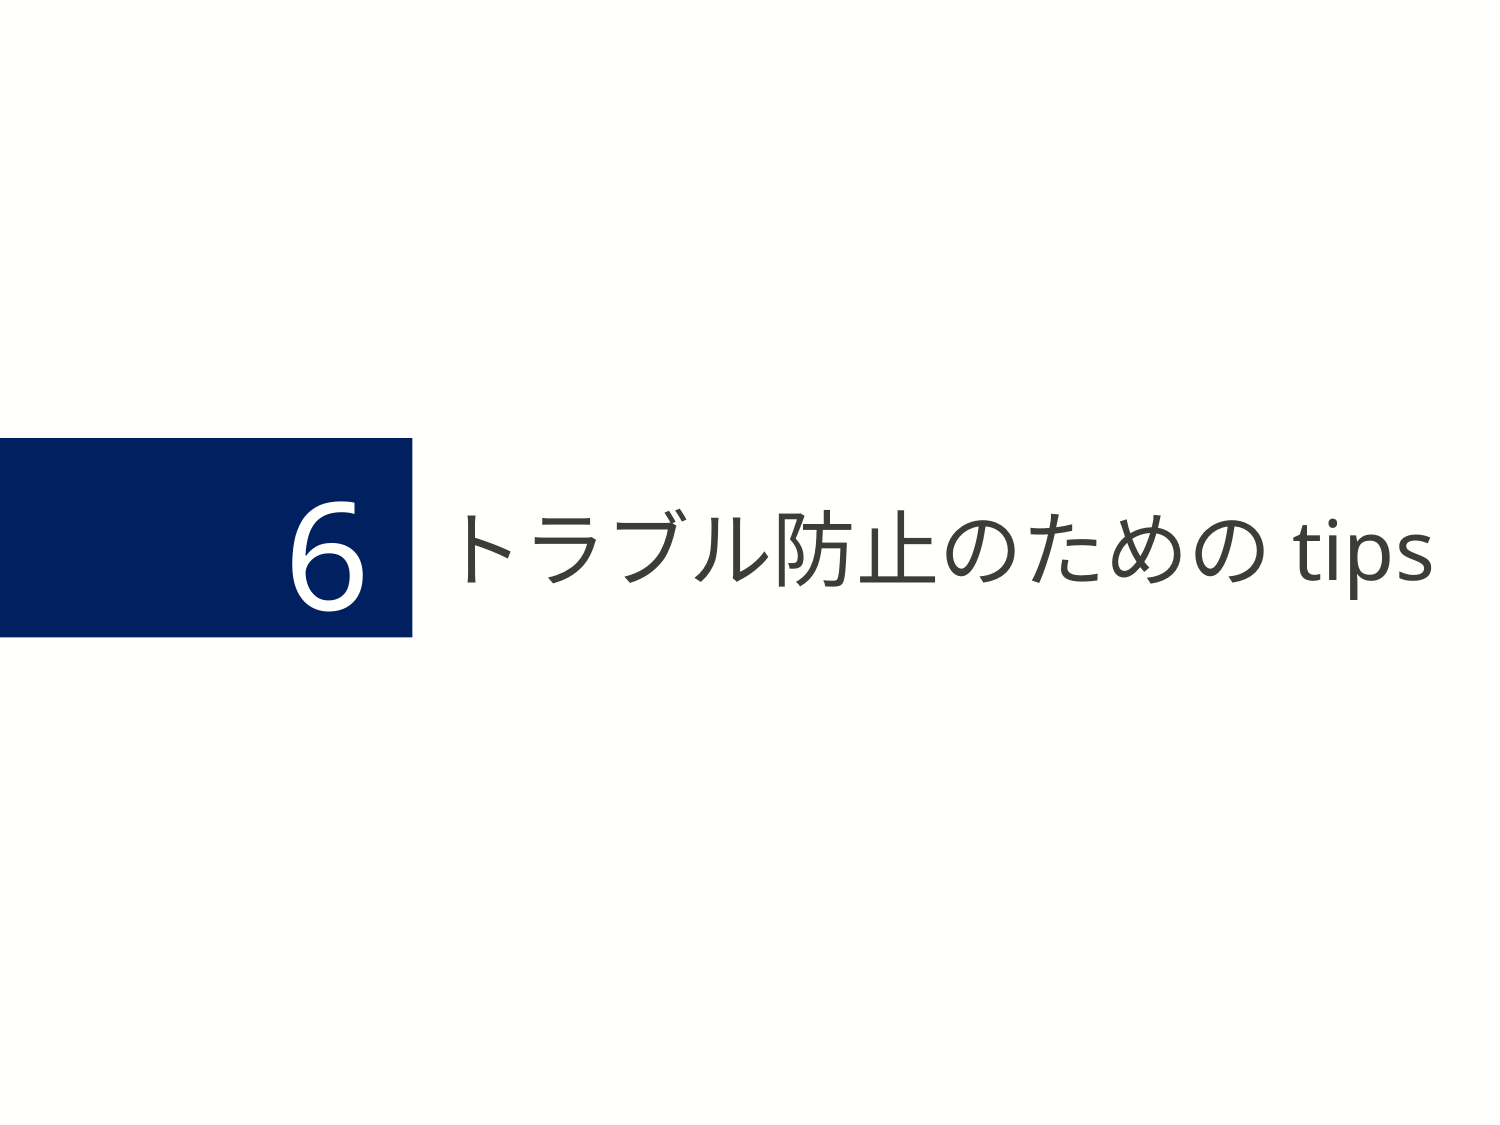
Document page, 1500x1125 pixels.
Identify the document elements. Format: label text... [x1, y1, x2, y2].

list トラブル防止のためのtips [425, 435, 1500, 659]
list 6 [269, 452, 365, 652]
